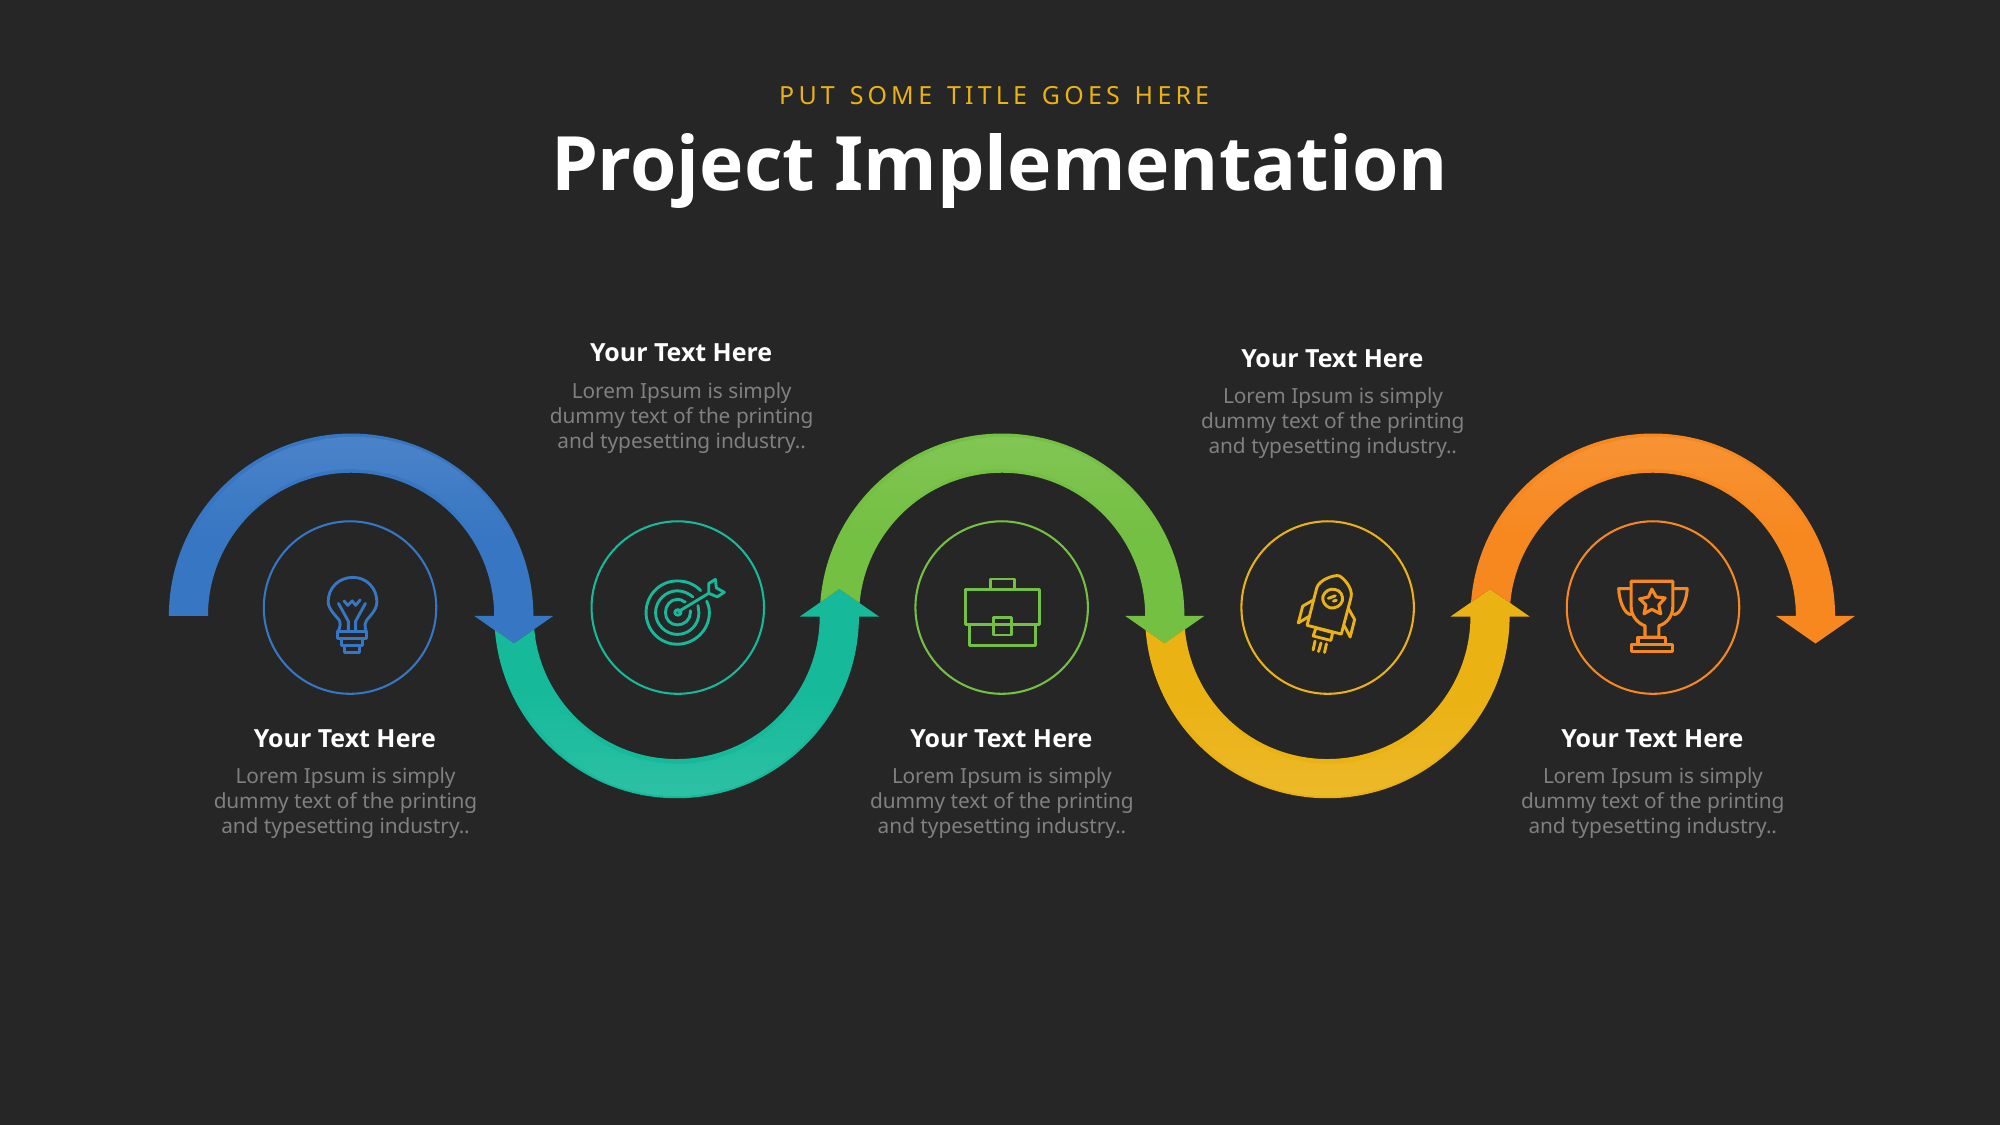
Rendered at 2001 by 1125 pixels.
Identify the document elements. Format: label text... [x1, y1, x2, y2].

text_box Lorem Ipsum is simply dummy text of the printing and typesetting industry.. [210, 779, 481, 862]
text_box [1145, 588, 1530, 799]
text_box Lorem Ipsum is simply dummy text of the printing and typesetting industry.. [1517, 762, 1789, 861]
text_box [494, 588, 879, 799]
text_box Your Text Here [1197, 345, 1468, 399]
text_box Lorem Ipsum is simply dummy text of the printing and typesetting industry.. [546, 377, 818, 476]
text_box Project Implementation [395, 118, 1604, 213]
text_box [922, 644, 1081, 695]
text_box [1471, 433, 1856, 644]
text_box [1242, 520, 1413, 588]
text_box Your Text Here [545, 340, 817, 393]
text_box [168, 433, 554, 644]
text_box Your Text Here [1530, 725, 1788, 778]
text_box Your Text Here [879, 725, 1137, 778]
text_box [965, 579, 1040, 646]
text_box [820, 433, 1205, 644]
text_box Lorem Ipsum is simply dummy text of the printing and typesetting industry.. [866, 762, 1138, 861]
text_box Your Text Here [209, 725, 481, 779]
text_box [1573, 644, 1733, 695]
text_box [270, 644, 430, 695]
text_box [1618, 581, 1688, 652]
text_box Lorem Ipsum is simply dummy text of the printing and typesetting industry.. [1197, 382, 1469, 482]
text_box PUT SOME TITLE GOES HERE [395, 72, 1604, 118]
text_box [328, 577, 377, 653]
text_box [1298, 574, 1355, 653]
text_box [646, 579, 725, 645]
text_box [592, 520, 763, 588]
